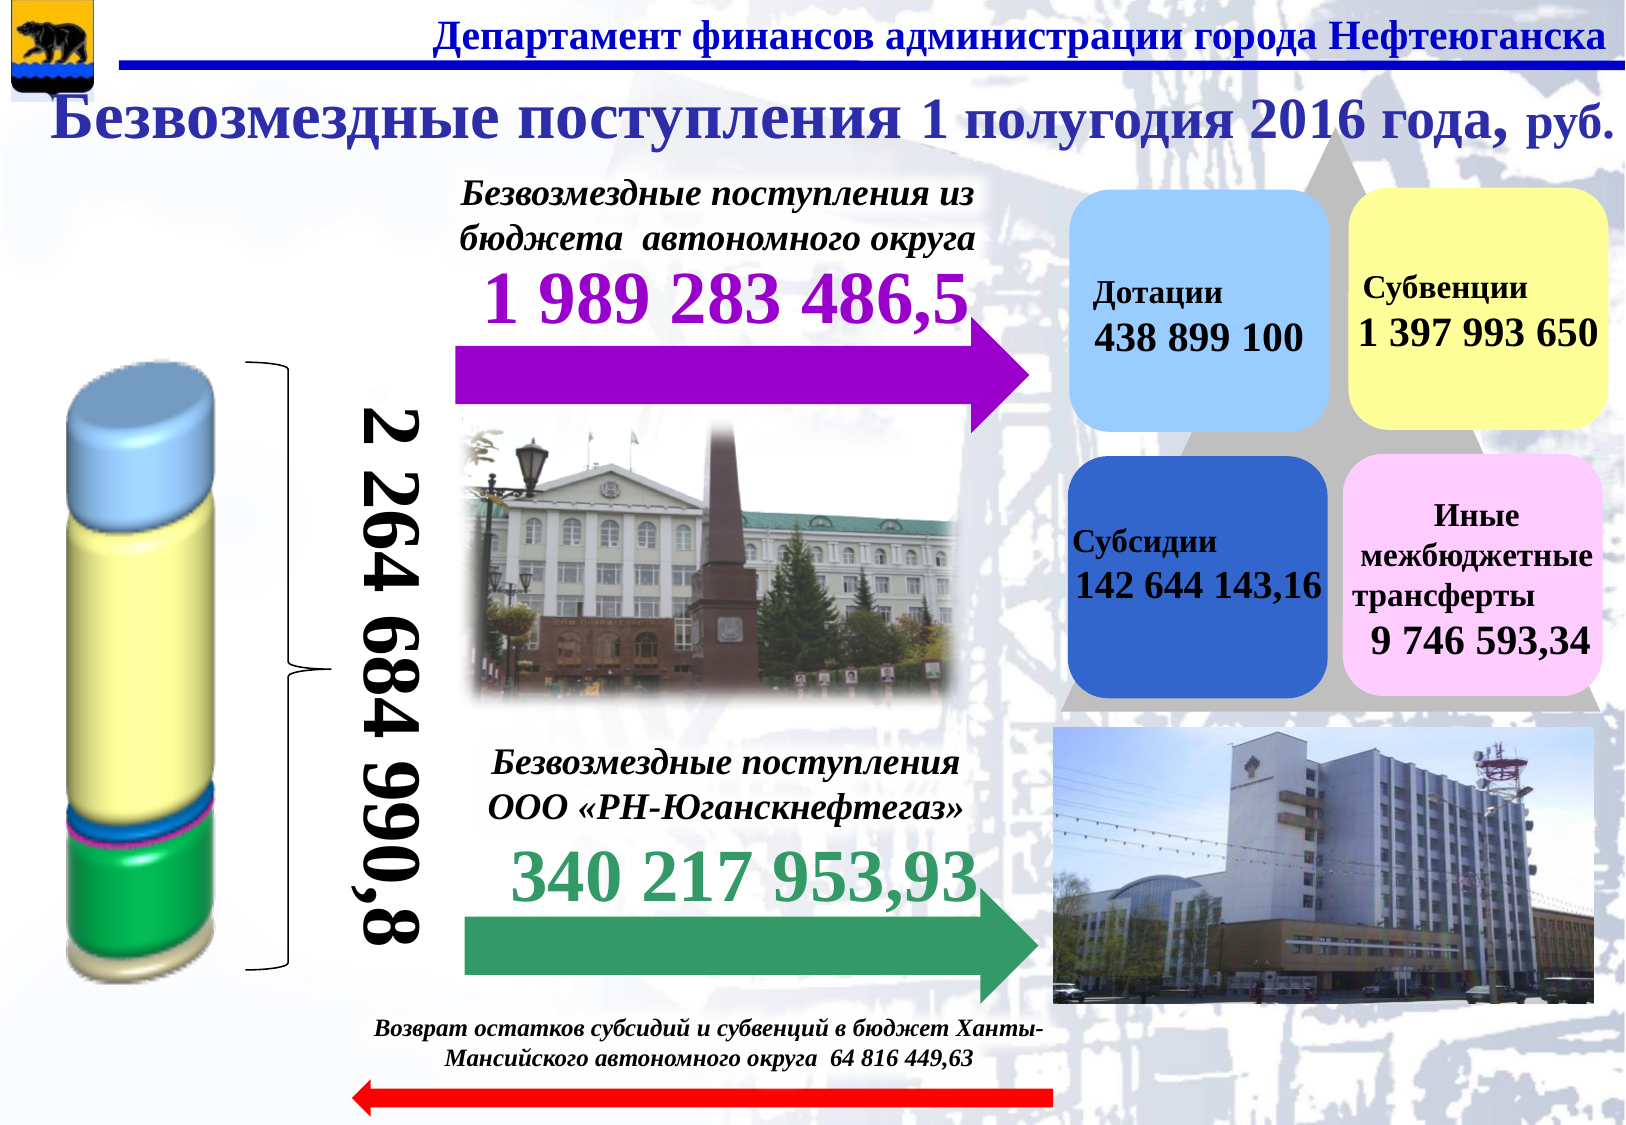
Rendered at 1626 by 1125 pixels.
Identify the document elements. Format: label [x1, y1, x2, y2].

text_box [0, 48, 426, 1125]
picture [0, 0, 1625, 1125]
